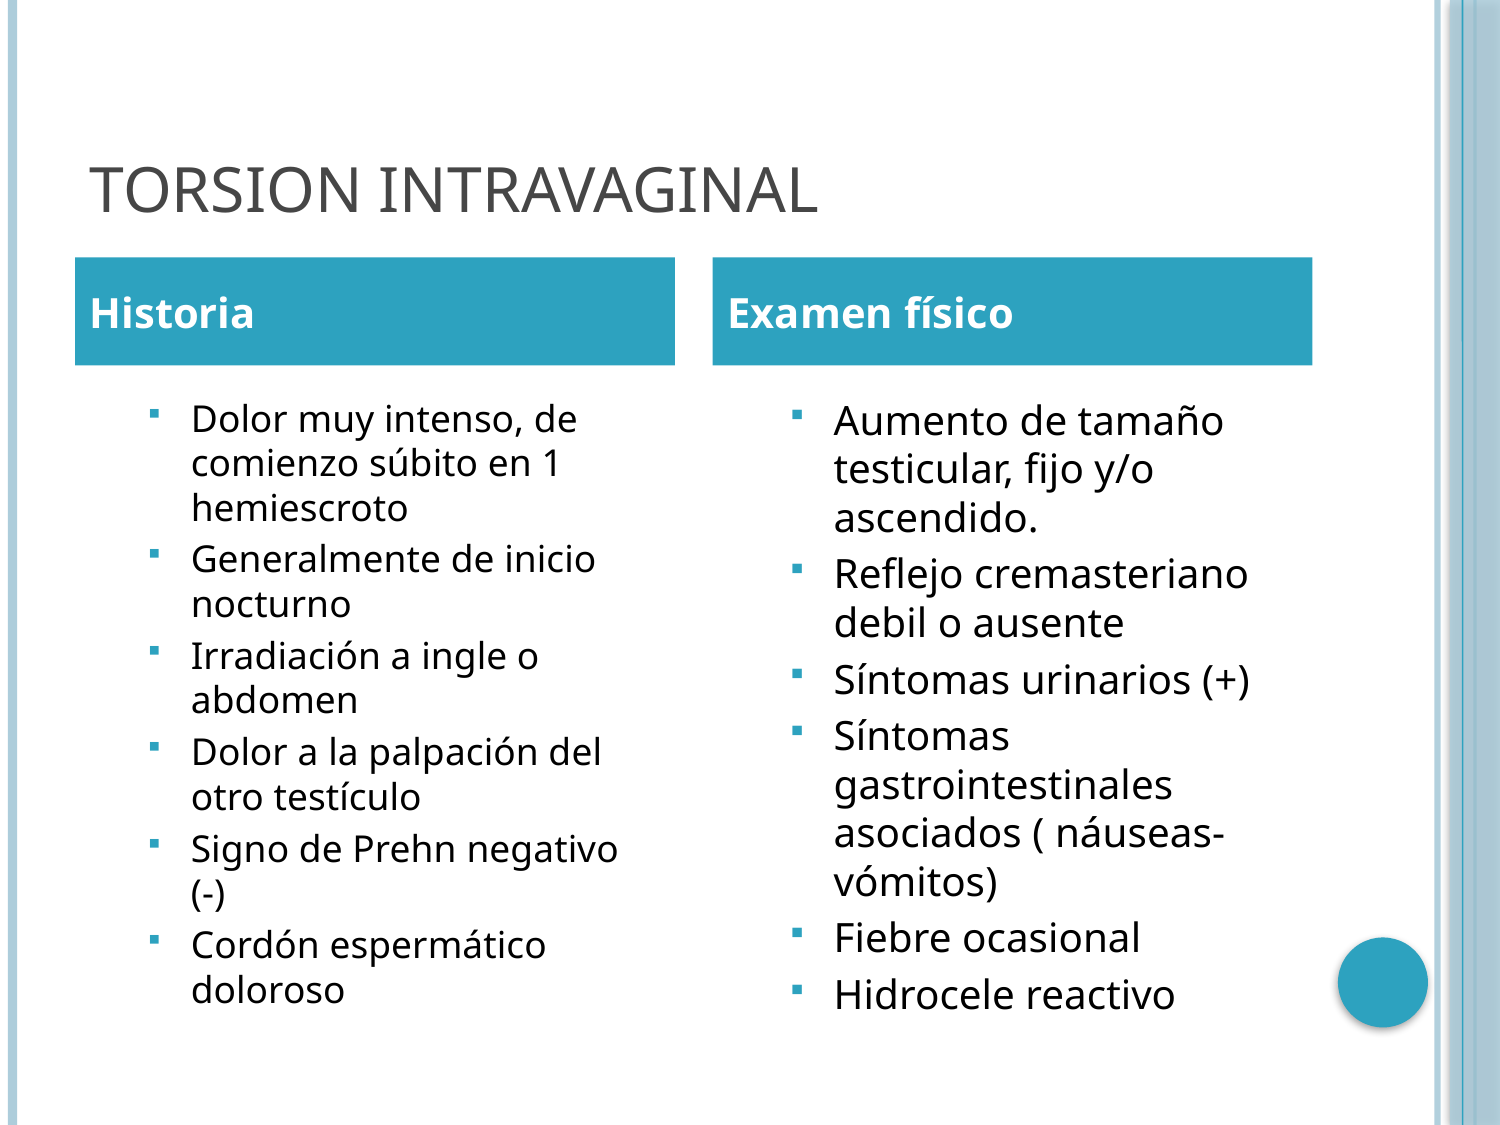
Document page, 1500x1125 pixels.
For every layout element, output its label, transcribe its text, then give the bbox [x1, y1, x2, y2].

title Torsion Intravaginal [75, 44, 1313, 233]
list Examen físico [712, 257, 1313, 366]
list Dolor muy intenso, de comienzo súbito en 1 hemiescroto Generalmente de inicio nocturno Irradiación a ingle o abdomen Dolor a la palpación del otro testículo Signo de Prehn negativo (-) Cordón espermático doloroso [75, 387, 675, 1025]
list Historia [75, 257, 675, 366]
list Aumento de tamaño testicular, fijo y/o ascendido. Reflejo cremasteriano debil o ausente Síntomas urinarios (+) Síntomas gastrointestinales asociados ( náuseas-vómitos) Fiebre ocasional Hidrocele reactivo [717, 387, 1318, 1025]
